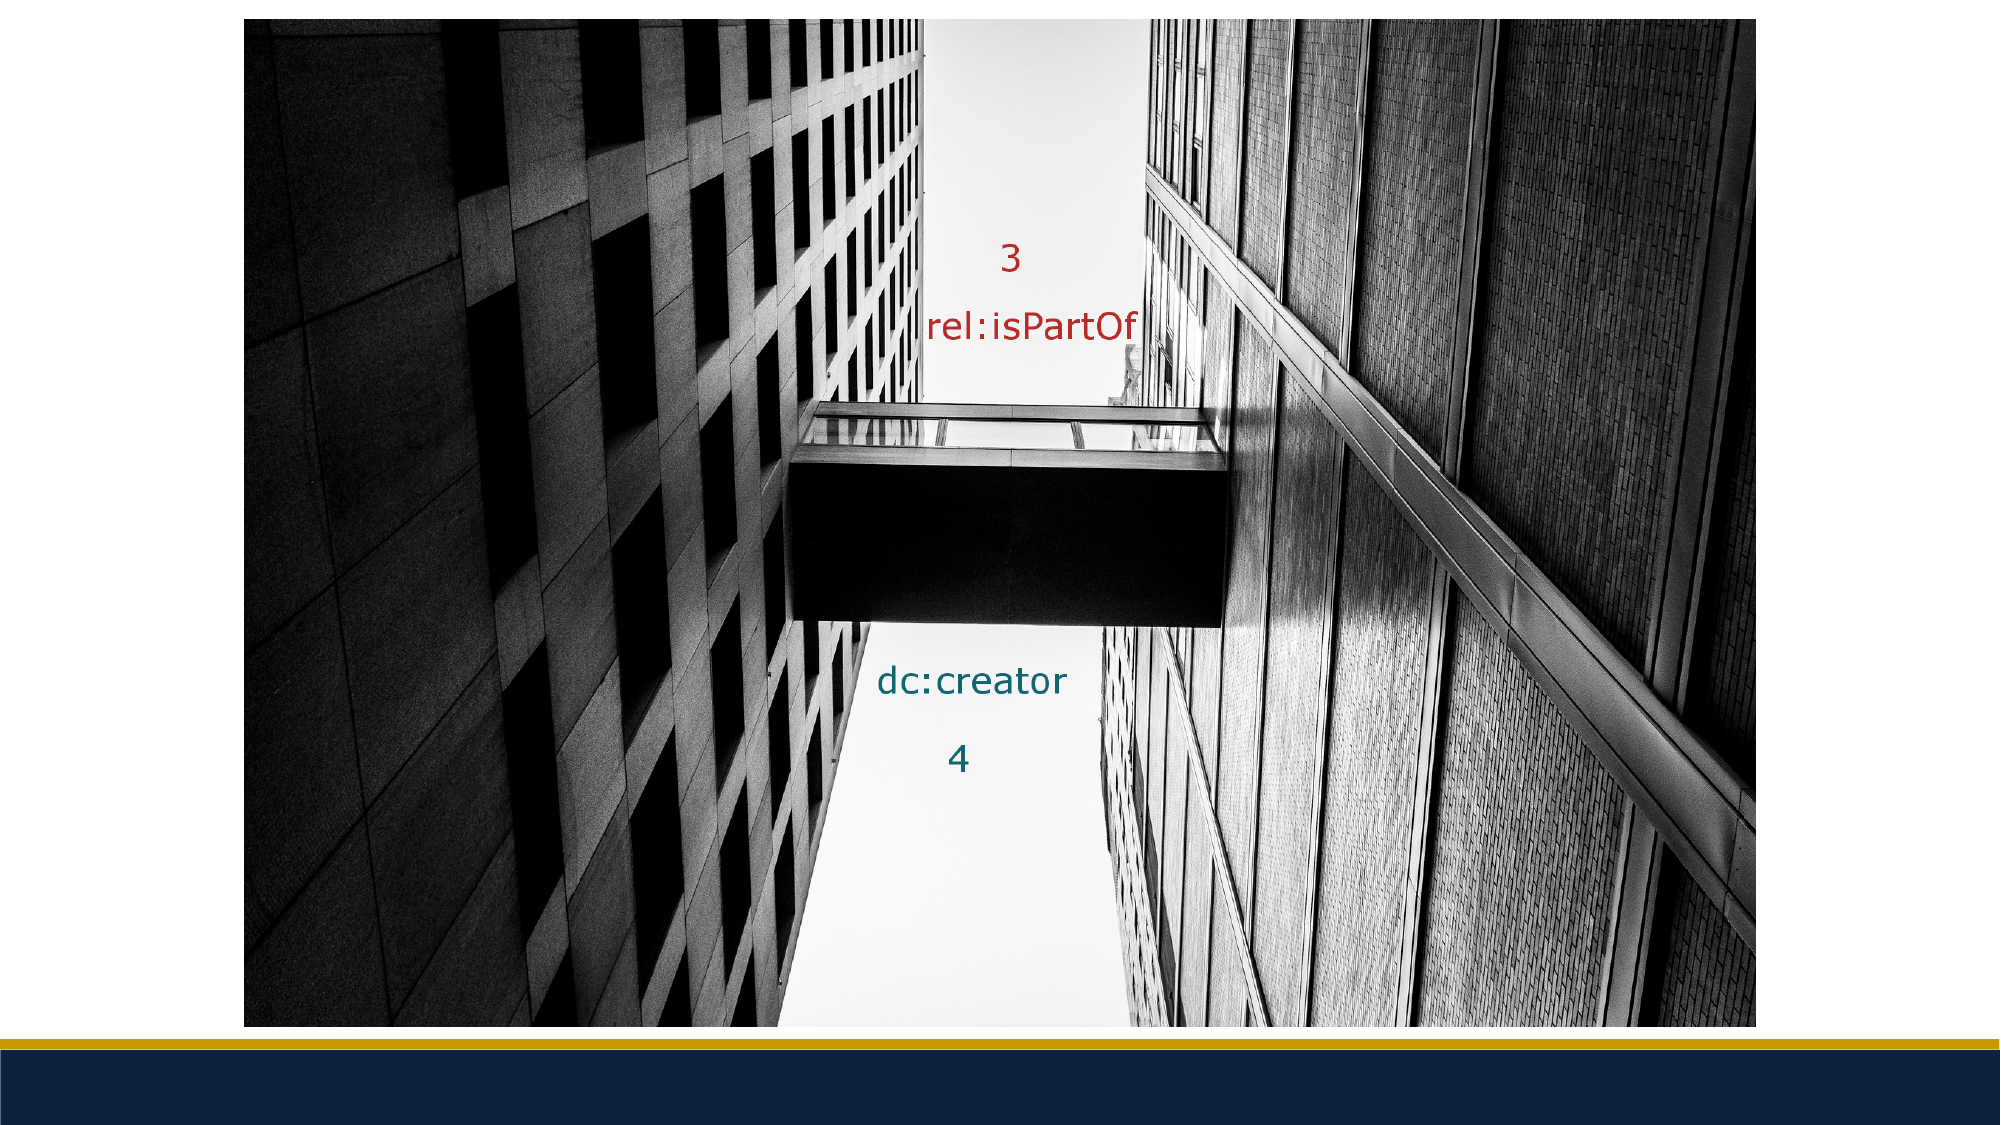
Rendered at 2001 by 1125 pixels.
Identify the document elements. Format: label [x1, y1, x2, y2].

picture [243, 18, 1757, 1028]
